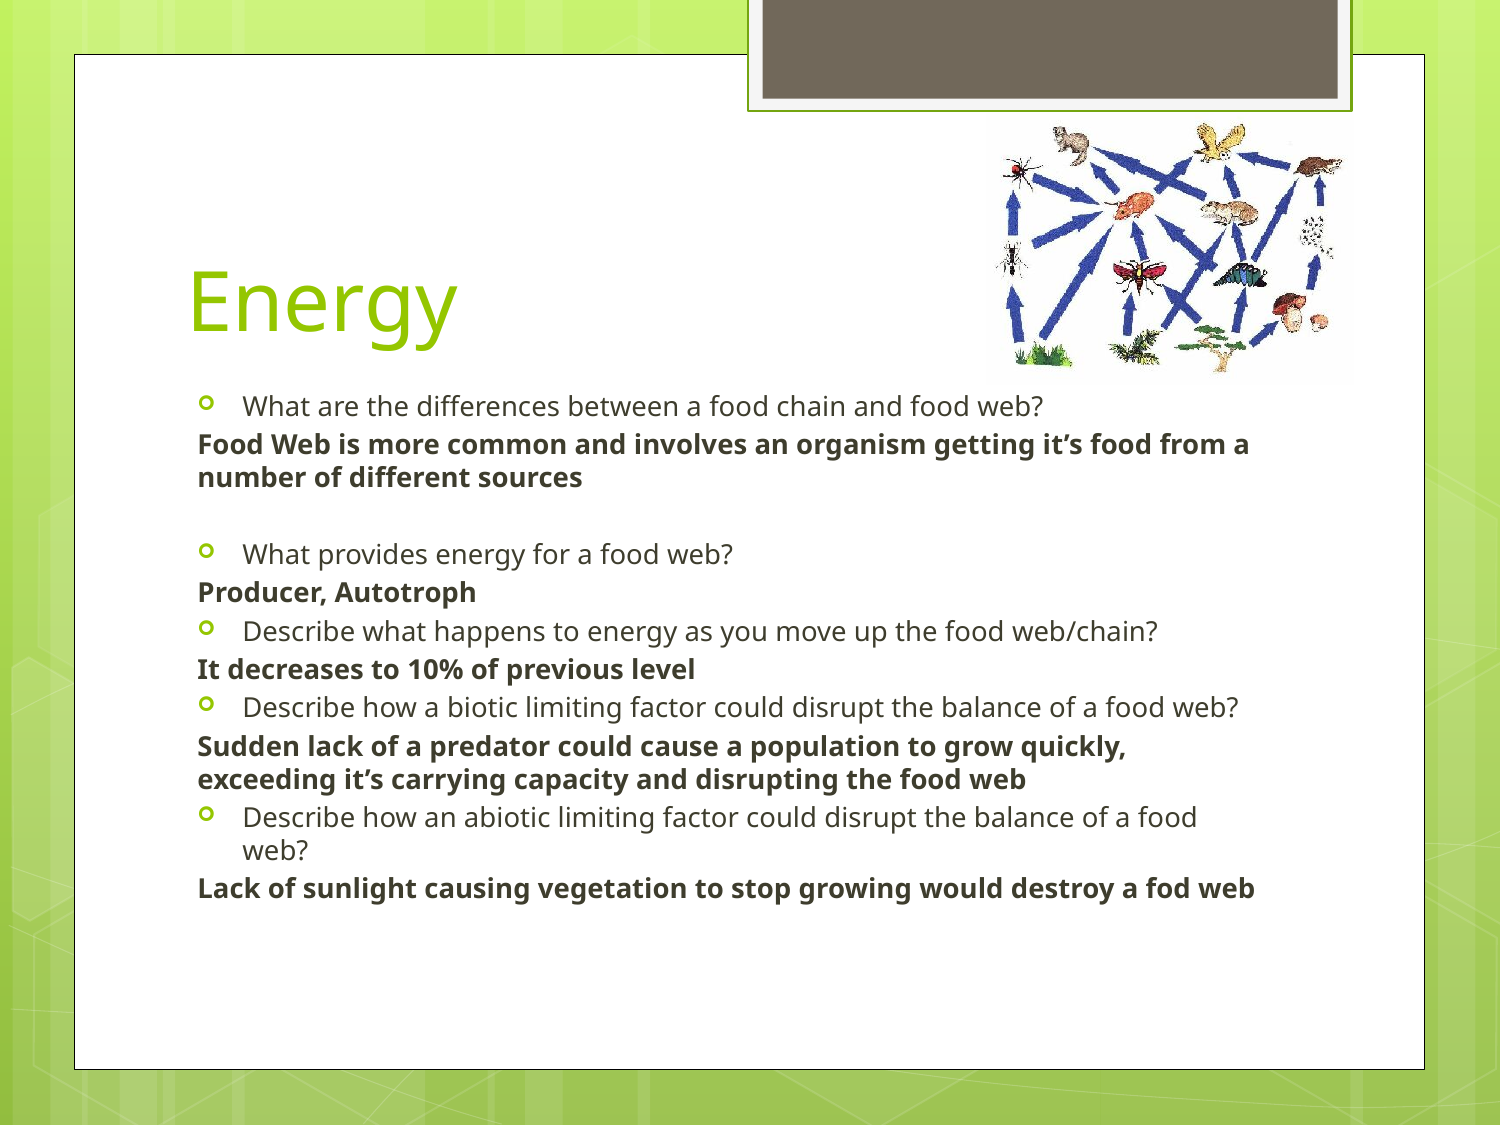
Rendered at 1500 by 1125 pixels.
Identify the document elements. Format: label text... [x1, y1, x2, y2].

picture [985, 113, 1354, 385]
list What are the differences between a food chain and food web? Food Web is more common and involves an organism getting it’s food from a number of different sources What provides energy for a food web? Producer, Autotroph Describe what happens to energy as you move up the food web/chain? It decreases to 10% of previous level Describe how a biotic limiting factor could disrupt the balance of a food web? Sudden lack of a predator could cause a population to grow quickly, exceeding it’s carrying capacity and disrupting the food web Describe how an abiotic limiting factor could disrupt the balance of a food web? Lack of sunlight causing vegetation to stop growing would destroy a fod web [171, 381, 1283, 957]
title Energy [171, 168, 980, 357]
